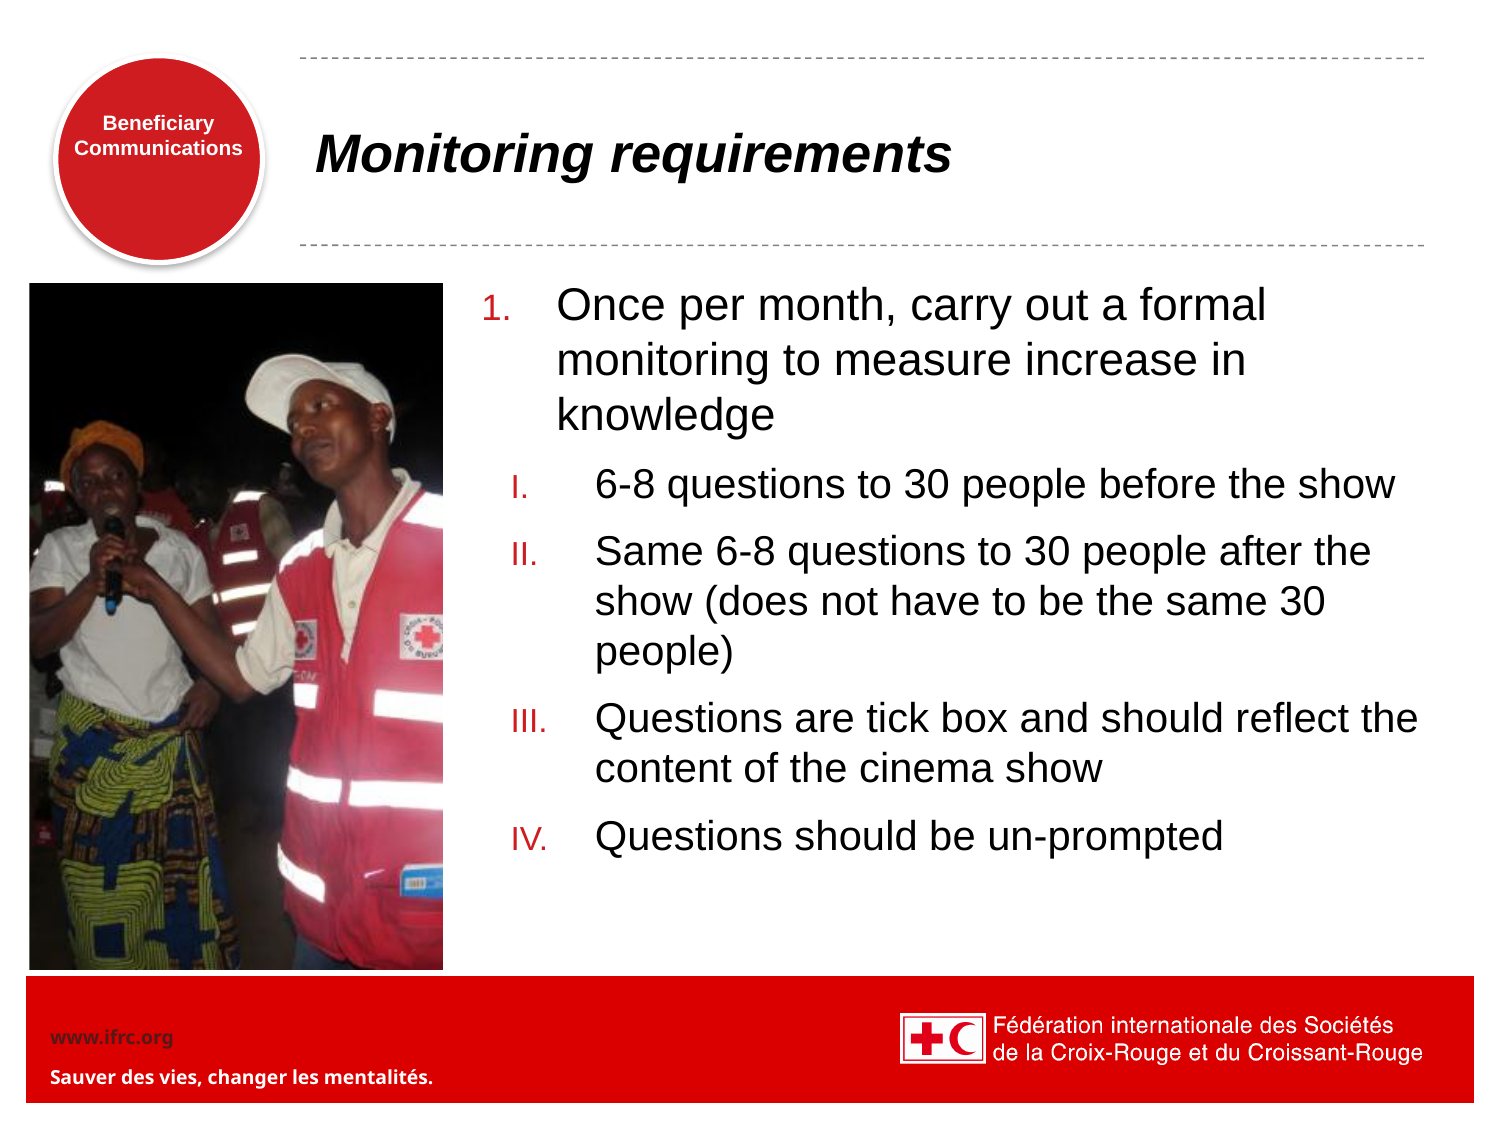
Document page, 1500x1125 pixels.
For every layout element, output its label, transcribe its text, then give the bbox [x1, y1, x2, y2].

picture [29, 282, 444, 970]
title Monitoring requirements [299, 57, 1426, 246]
picture [900, 1013, 1422, 1065]
text_box Once per month, carry out a formal monitoring to measure increase in knowledge 6-8 questions to 30 people before the show Same 6-8 questions to 30 people after the show (does not have to be the same 30 people) Questions are tick box and should reflect the content of the cinema show Questions should be un-prompted [466, 267, 1435, 953]
